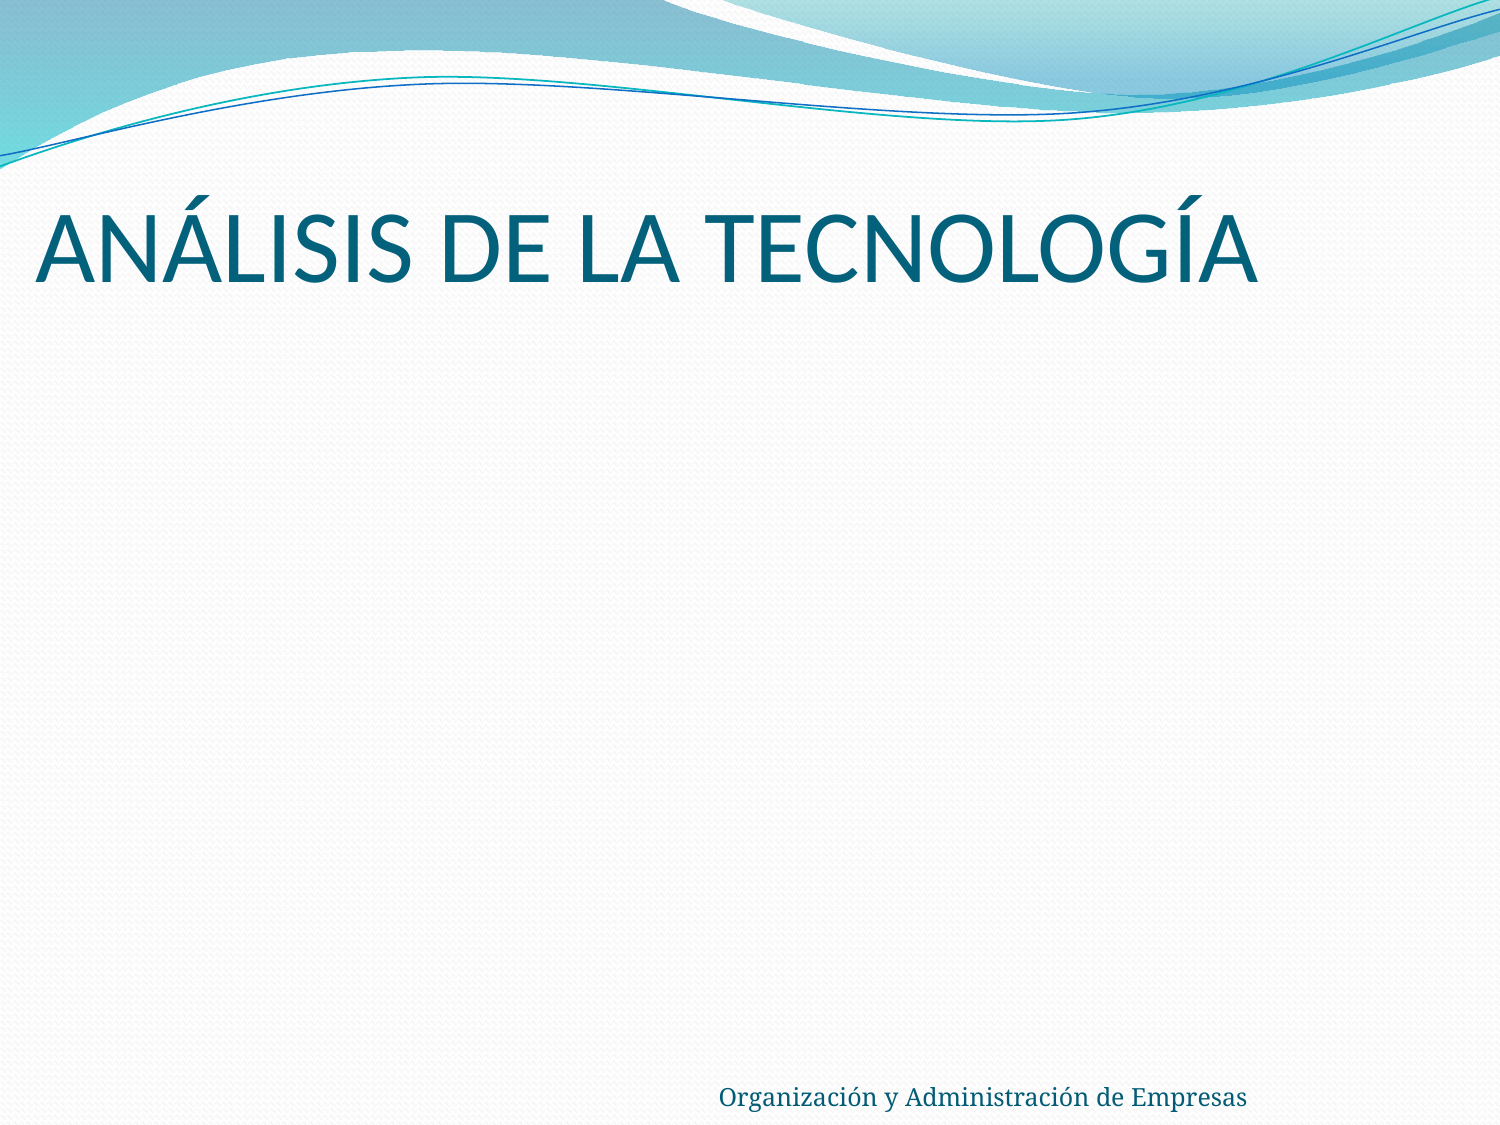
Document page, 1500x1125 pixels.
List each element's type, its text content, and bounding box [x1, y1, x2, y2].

title ANÁLISIS DE LA TECNOLOGÍA [35, 115, 1425, 303]
footer Organización y Administración de Empresas [718, 1051, 1266, 1112]
